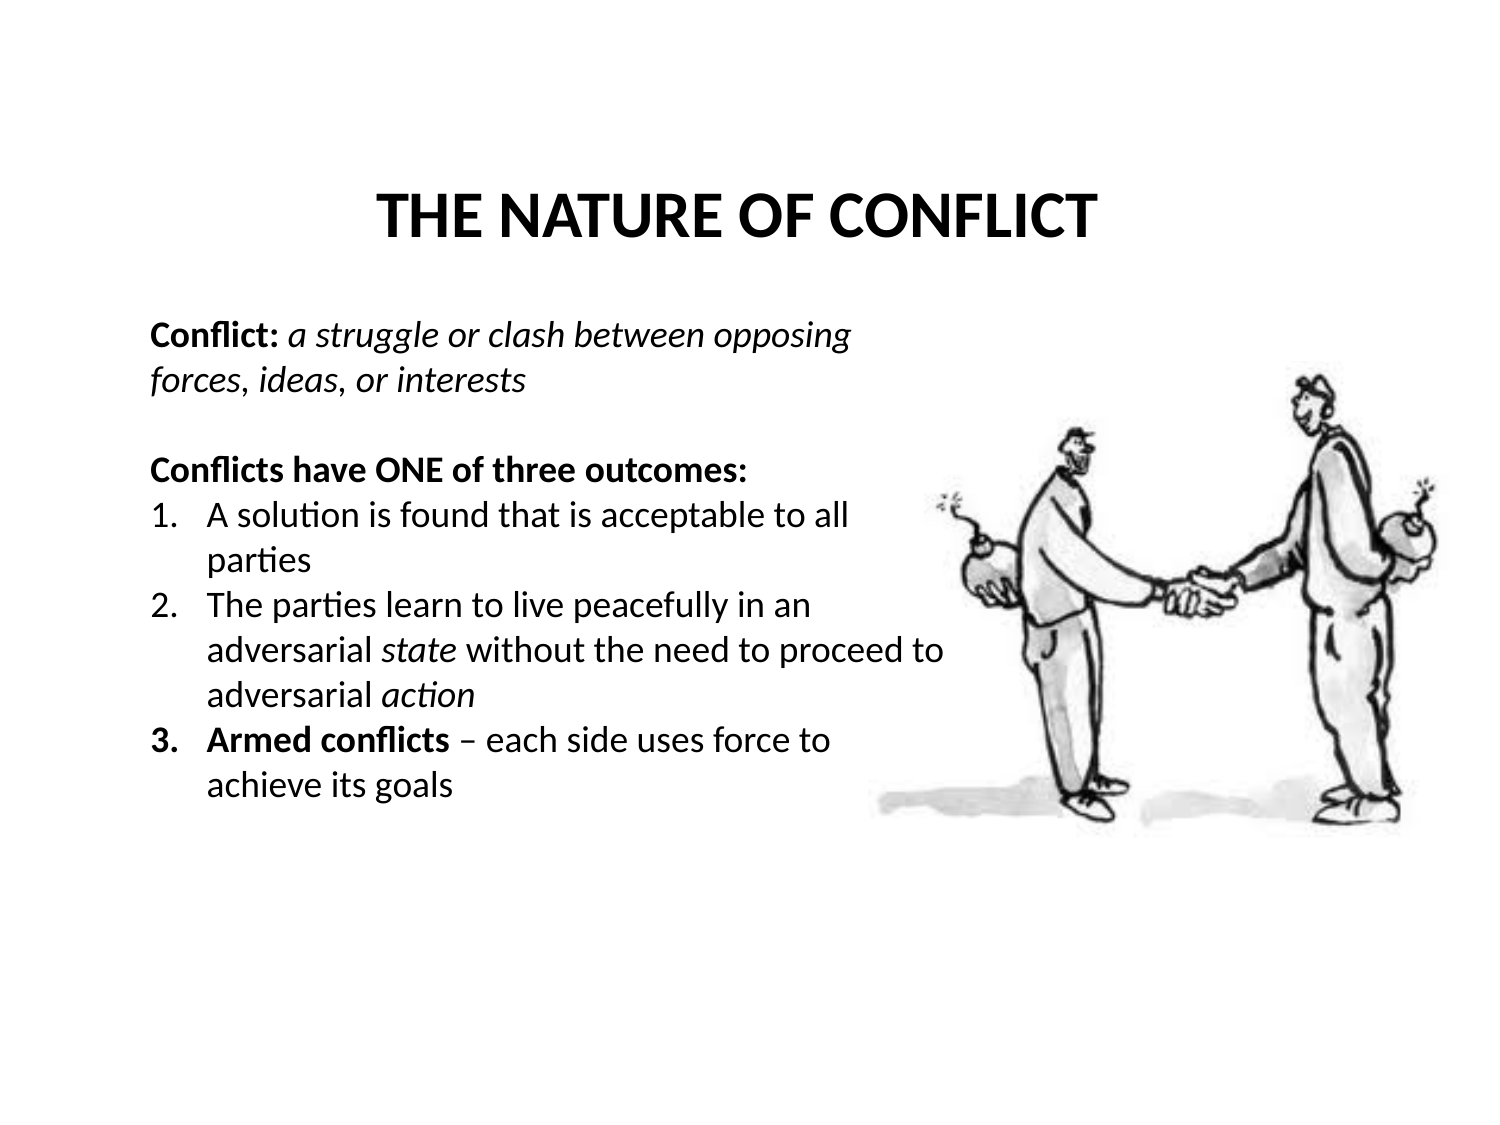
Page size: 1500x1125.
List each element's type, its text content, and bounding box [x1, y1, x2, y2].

picture [867, 361, 1458, 845]
title THE NATURE OF CONFLICT [100, 90, 1376, 332]
text_box Conflict: a struggle or clash between opposing forces, ideas, or interests Conflicts have ONE of three outcomes: A solution is found that is acceptable to all parties The parties learn to live peacefully in an adversarial state without the need to proceed to adversarial action Armed conflicts – each side uses force to achieve its goals [135, 302, 963, 858]
